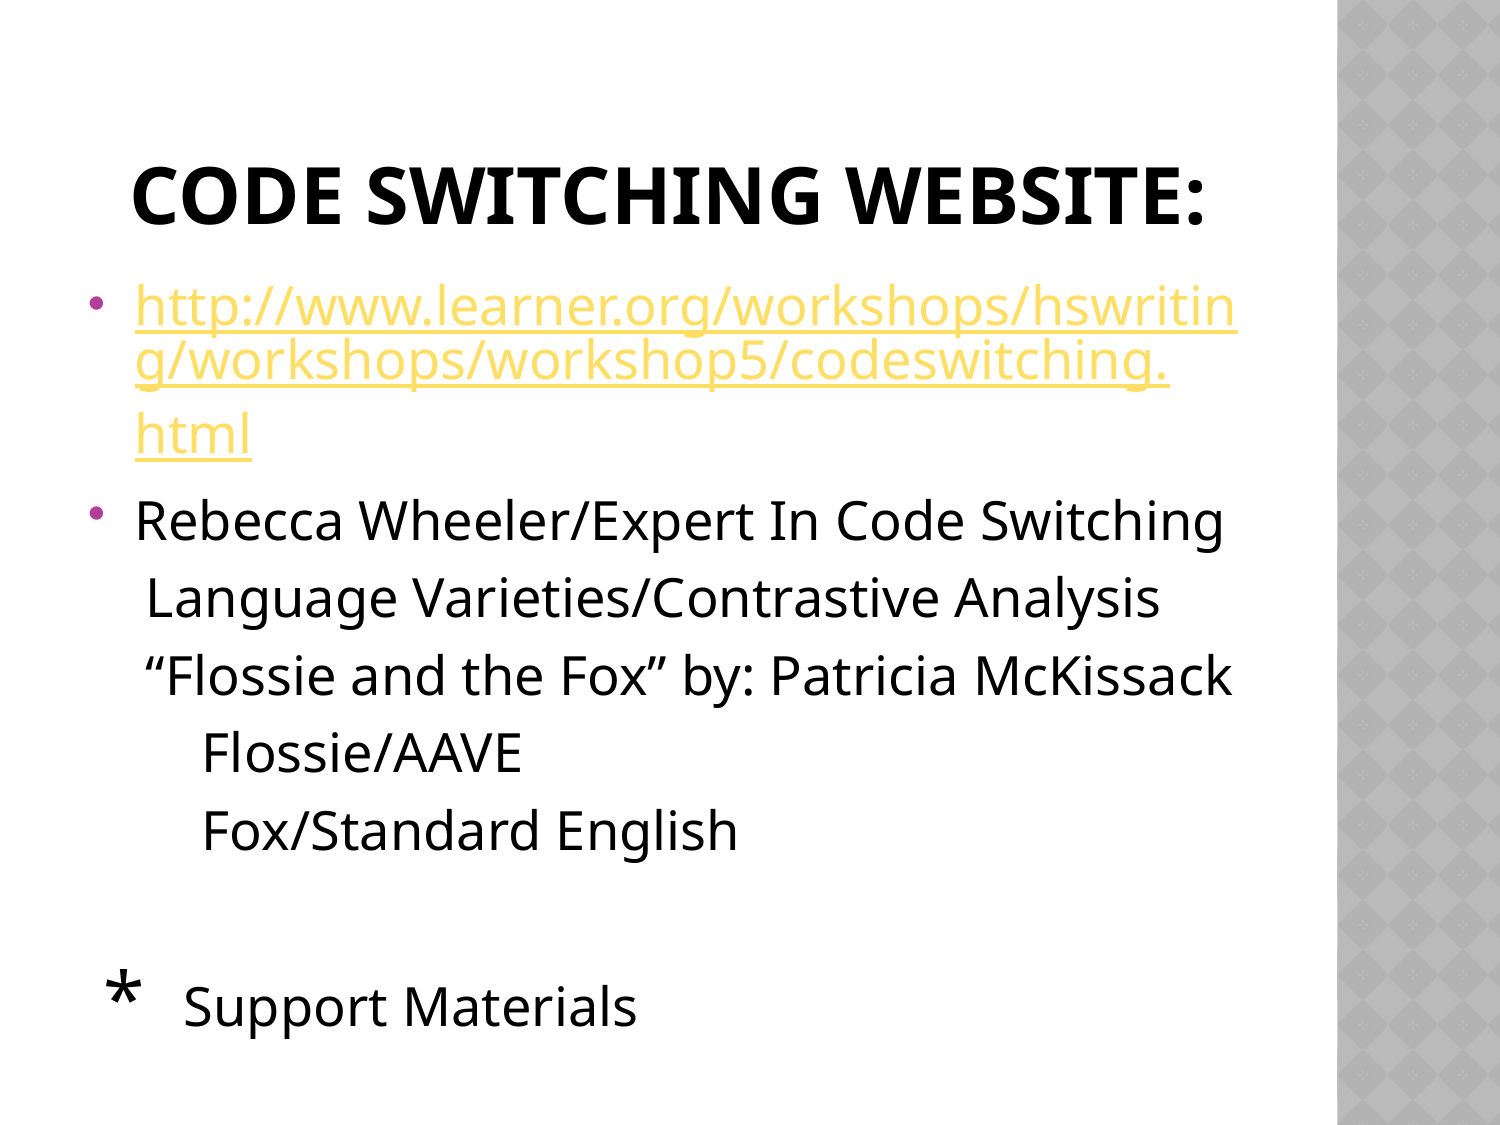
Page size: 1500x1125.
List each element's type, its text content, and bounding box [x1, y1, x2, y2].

list http://www.learner.org/workshops/hswriting/workshops/workshop5/codeswitching.html Rebecca Wheeler/Expert In Code Switching Language Varieties/Contrastive Analysis “Flossie and the Fox” by: Patricia McKissack Flossie/AAVE Fox/Standard English * Support Materials [75, 264, 1263, 1059]
title Code switching Website: [75, 52, 1263, 240]
